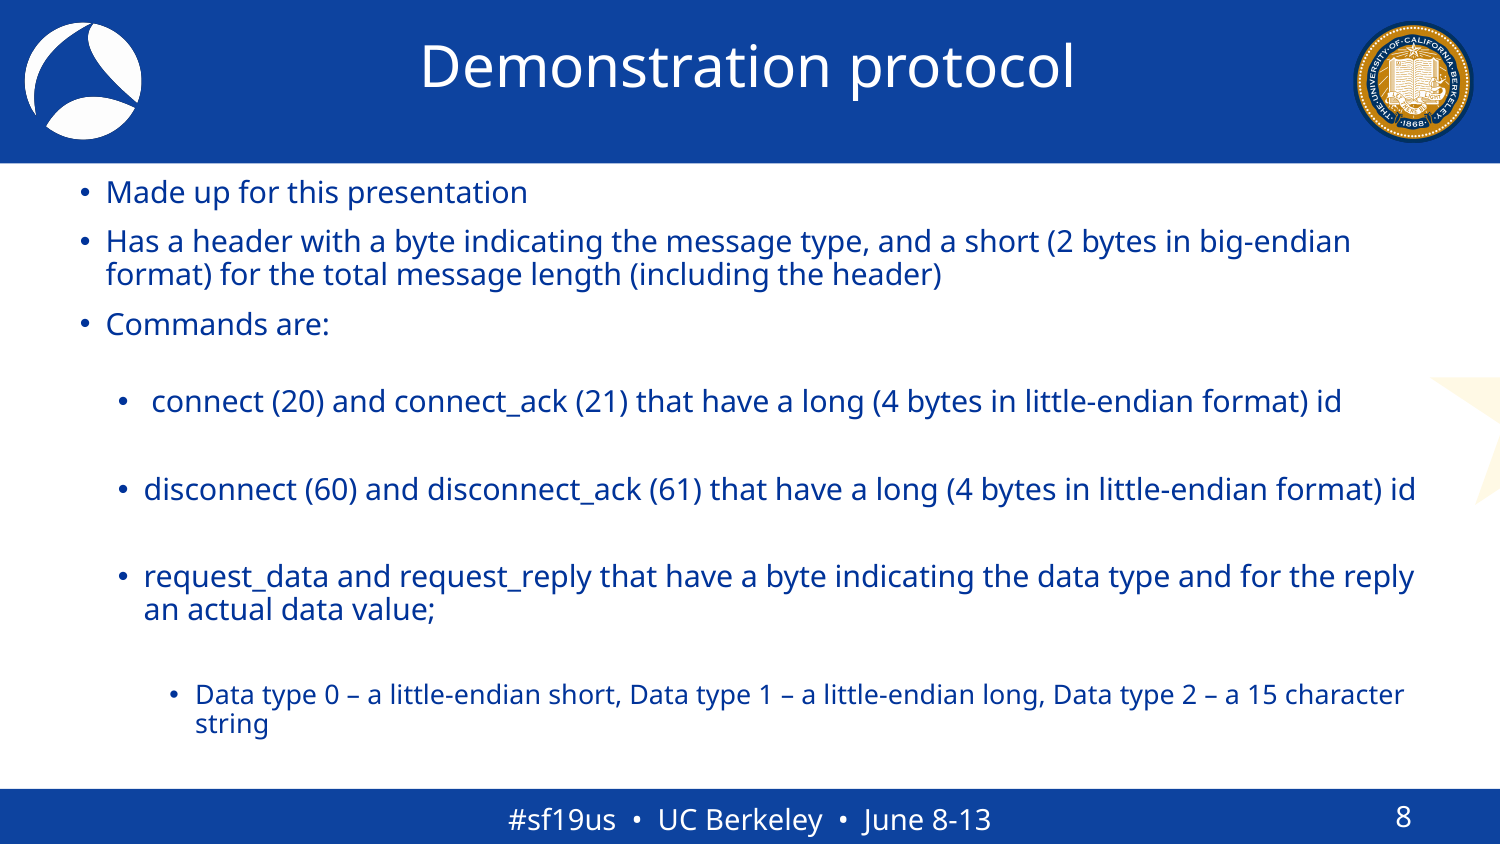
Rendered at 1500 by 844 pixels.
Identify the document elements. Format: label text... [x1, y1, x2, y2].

picture [1353, 21, 1474, 143]
list Made up for this presentation Has a header with a byte indicating the message type, and a short (2 bytes in big-endian format) for the total message length (including the header) Commands are: connect (20) and connect_ack (21) that have a long (4 bytes in little-endian format) id disconnect (60) and disconnect_ack (61) that have a long (4 bytes in little-endian format) id request_data and request_reply that have a byte indicating the data type and for the reply an actual data value; Data type 0 – a little-endian short, Data type 1 – a little-endian long, Data type 2 – a 15 character string [64, 161, 1436, 788]
list Demonstration protocol [147, 0, 1341, 139]
picture [24, 22, 142, 140]
